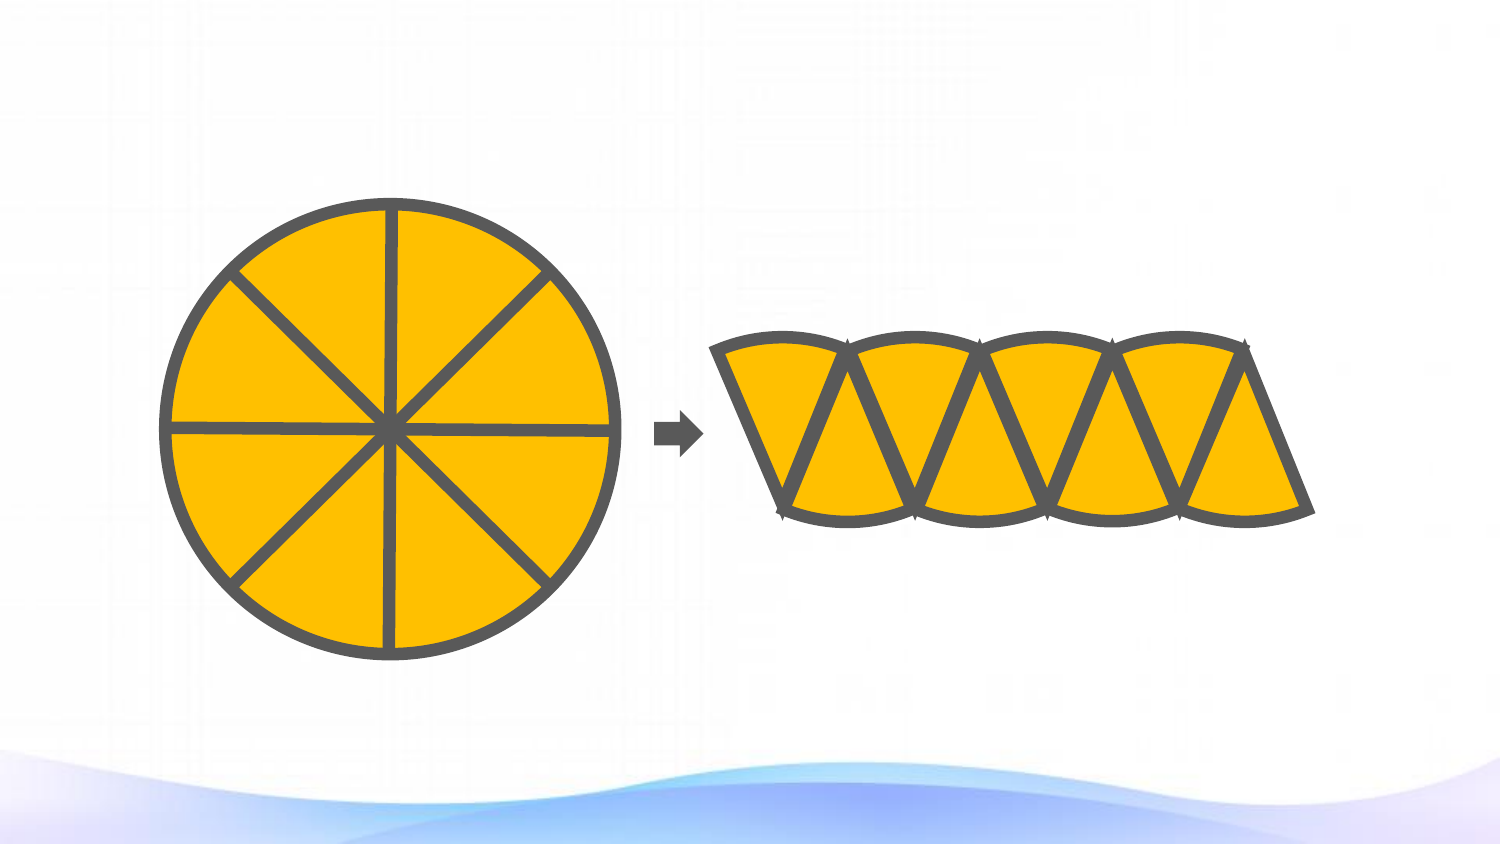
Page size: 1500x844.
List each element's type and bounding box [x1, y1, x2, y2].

text_box [165, 204, 615, 655]
picture [0, 0, 1500, 844]
text_box [615, 186, 1412, 672]
